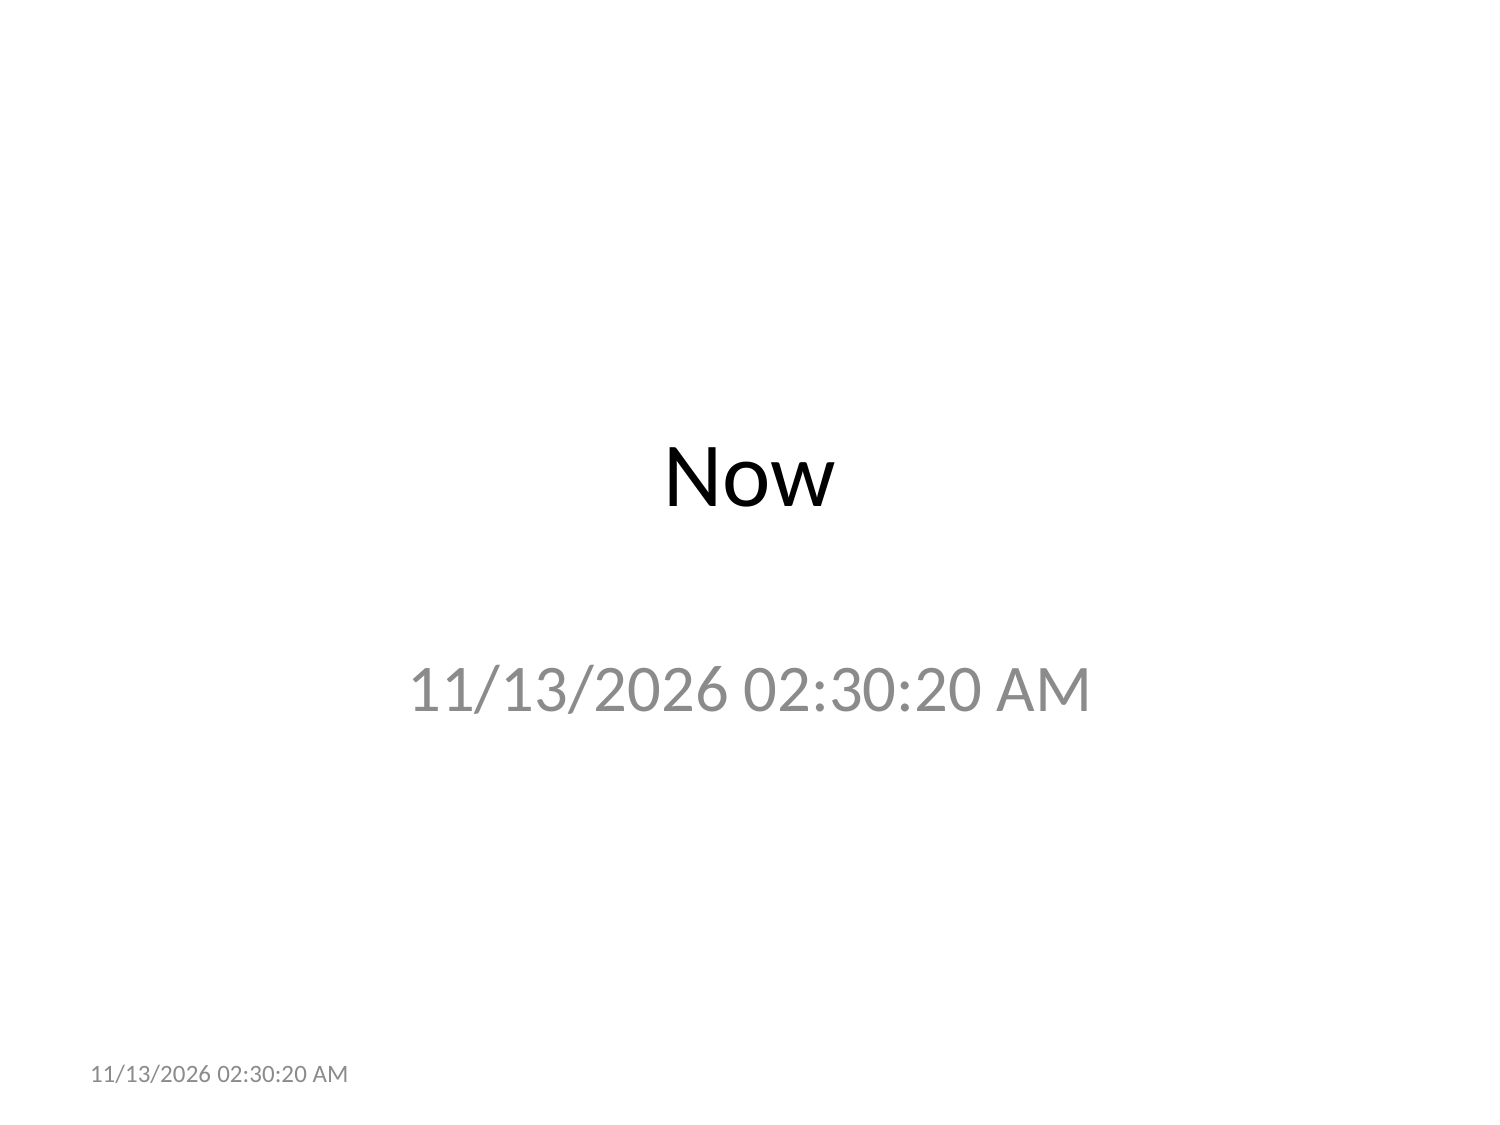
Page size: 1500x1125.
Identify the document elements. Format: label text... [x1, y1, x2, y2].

title Now [112, 349, 1388, 591]
subtitle 2011-12-19 10:20:04 AM [225, 637, 1275, 925]
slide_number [75, 1042, 425, 1103]
